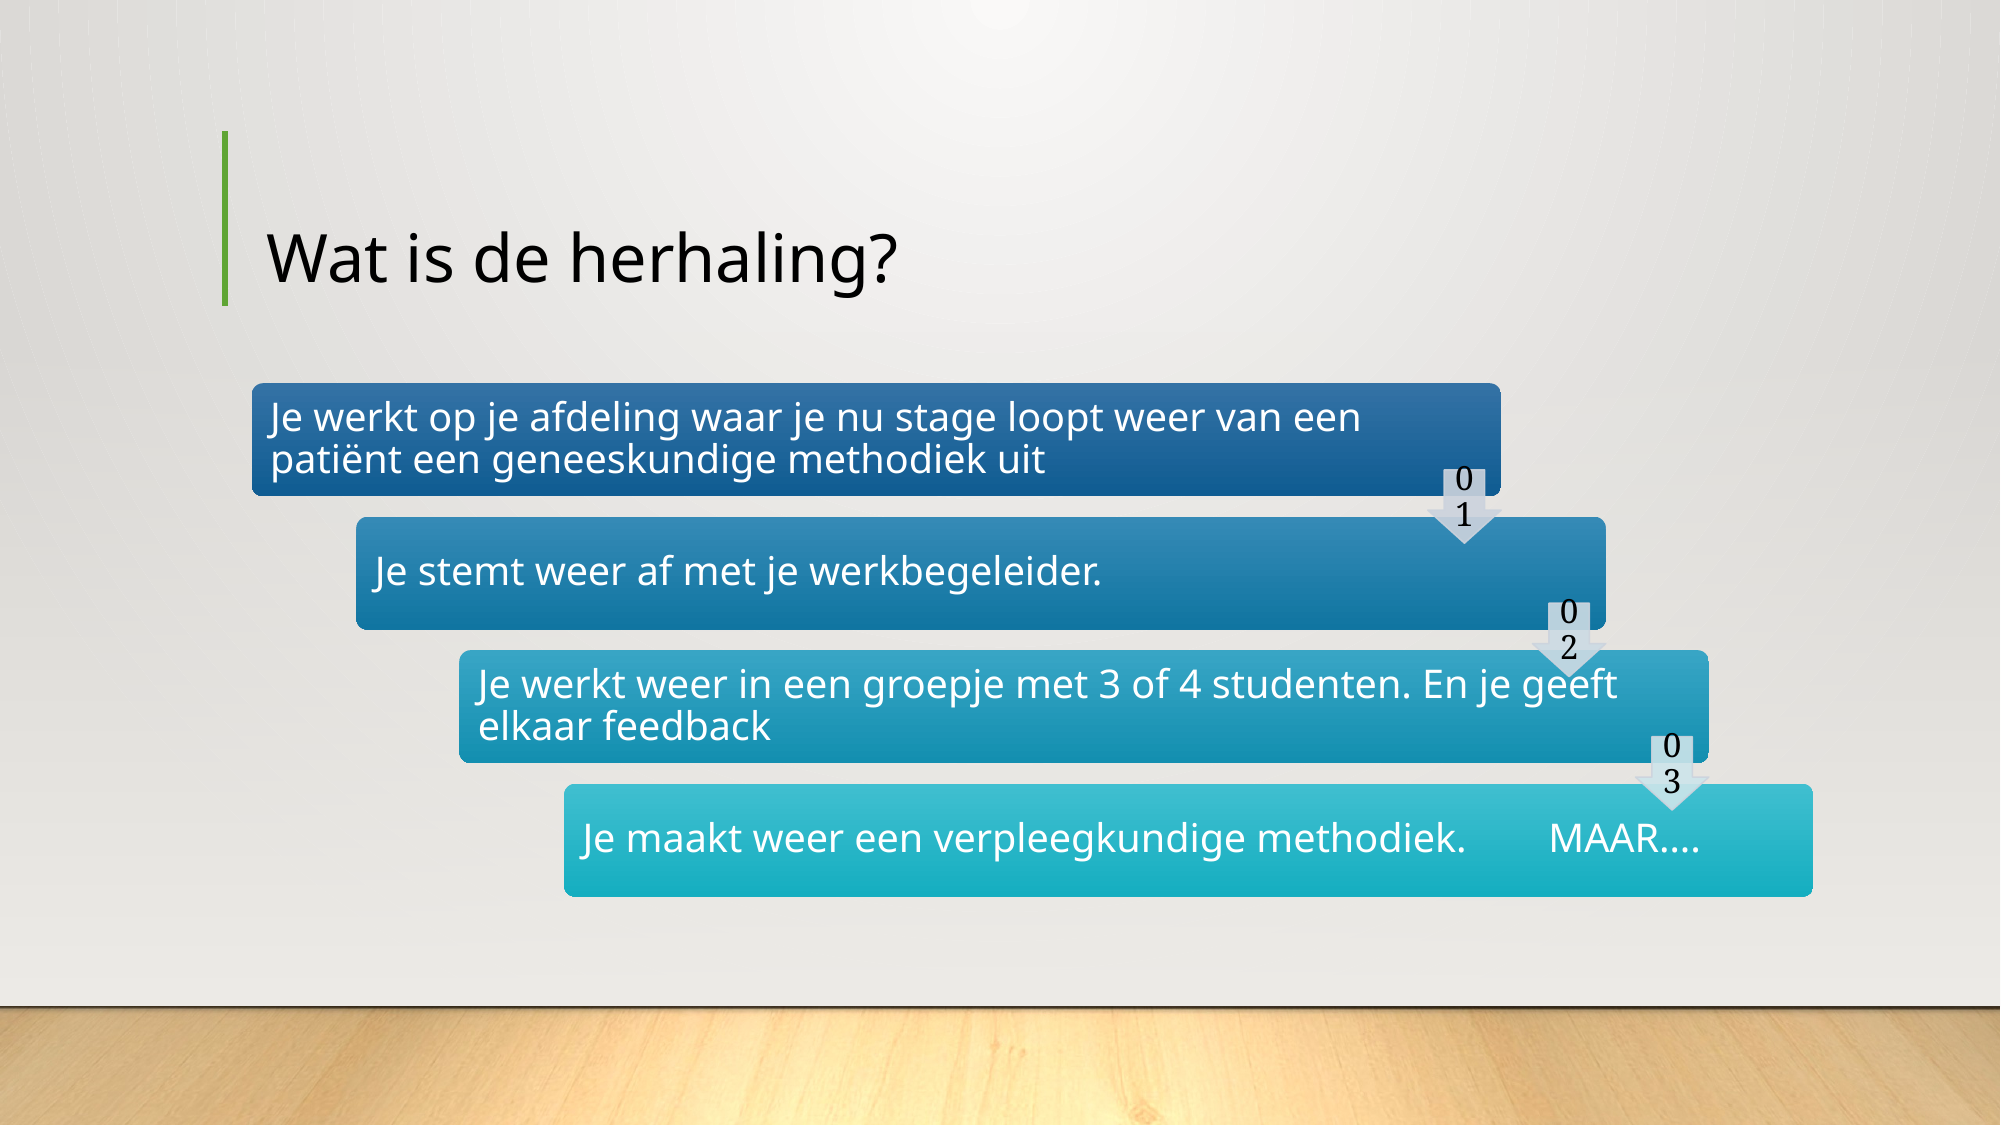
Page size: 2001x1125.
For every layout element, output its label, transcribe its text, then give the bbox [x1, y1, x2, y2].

picture [0, 1006, 2000, 1125]
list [251, 383, 1814, 897]
title Wat is de herhaling? [251, 131, 1814, 305]
